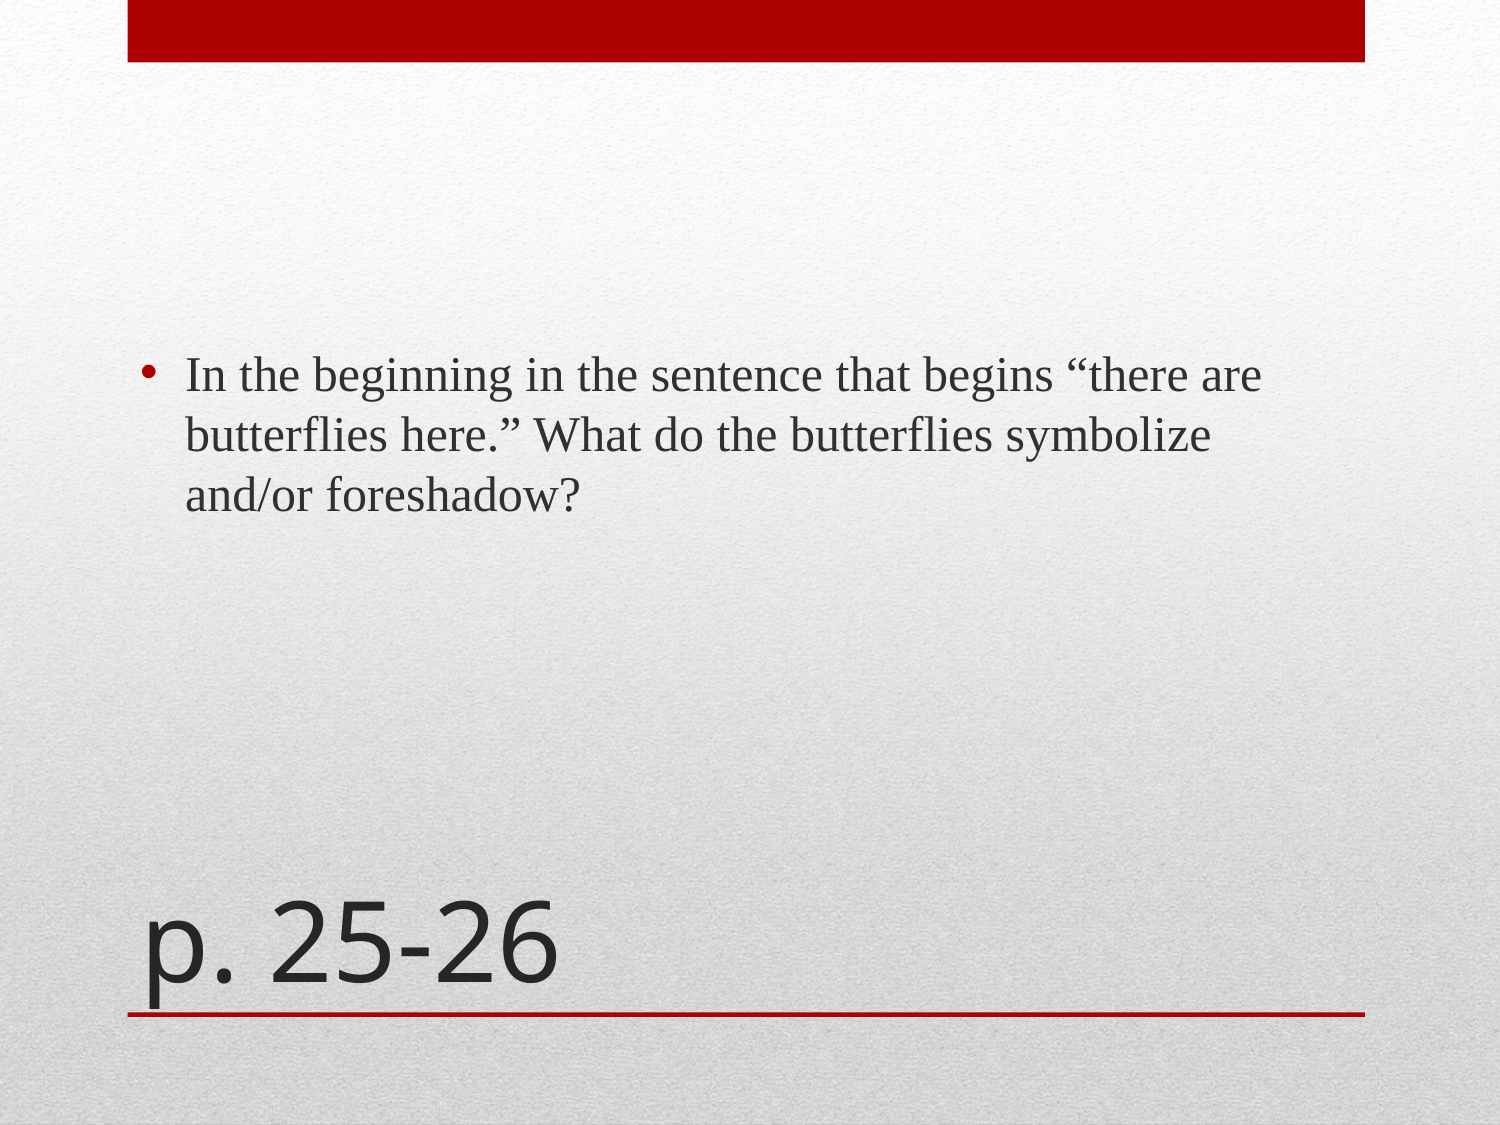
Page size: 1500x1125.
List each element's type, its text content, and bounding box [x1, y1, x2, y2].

list In the beginning in the sentence that begins “there are butterflies here.” What do the butterflies symbolize and/or foreshadow? [125, 112, 1363, 750]
title p. 25-26 [125, 750, 1238, 1013]
